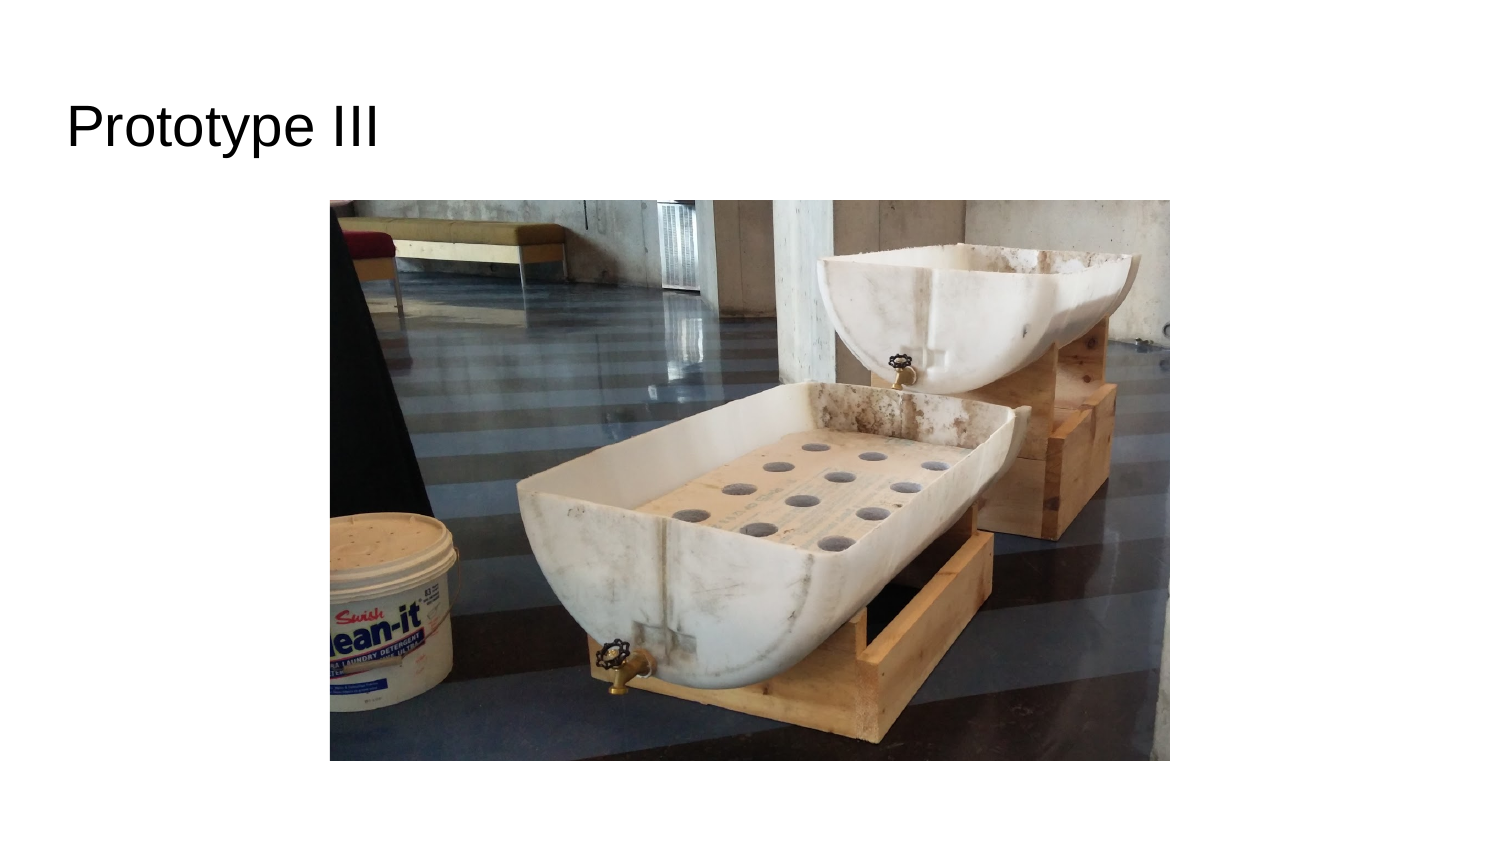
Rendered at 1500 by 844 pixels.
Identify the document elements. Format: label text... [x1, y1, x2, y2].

title Prototype III [51, 72, 1449, 167]
picture [329, 200, 1171, 762]
